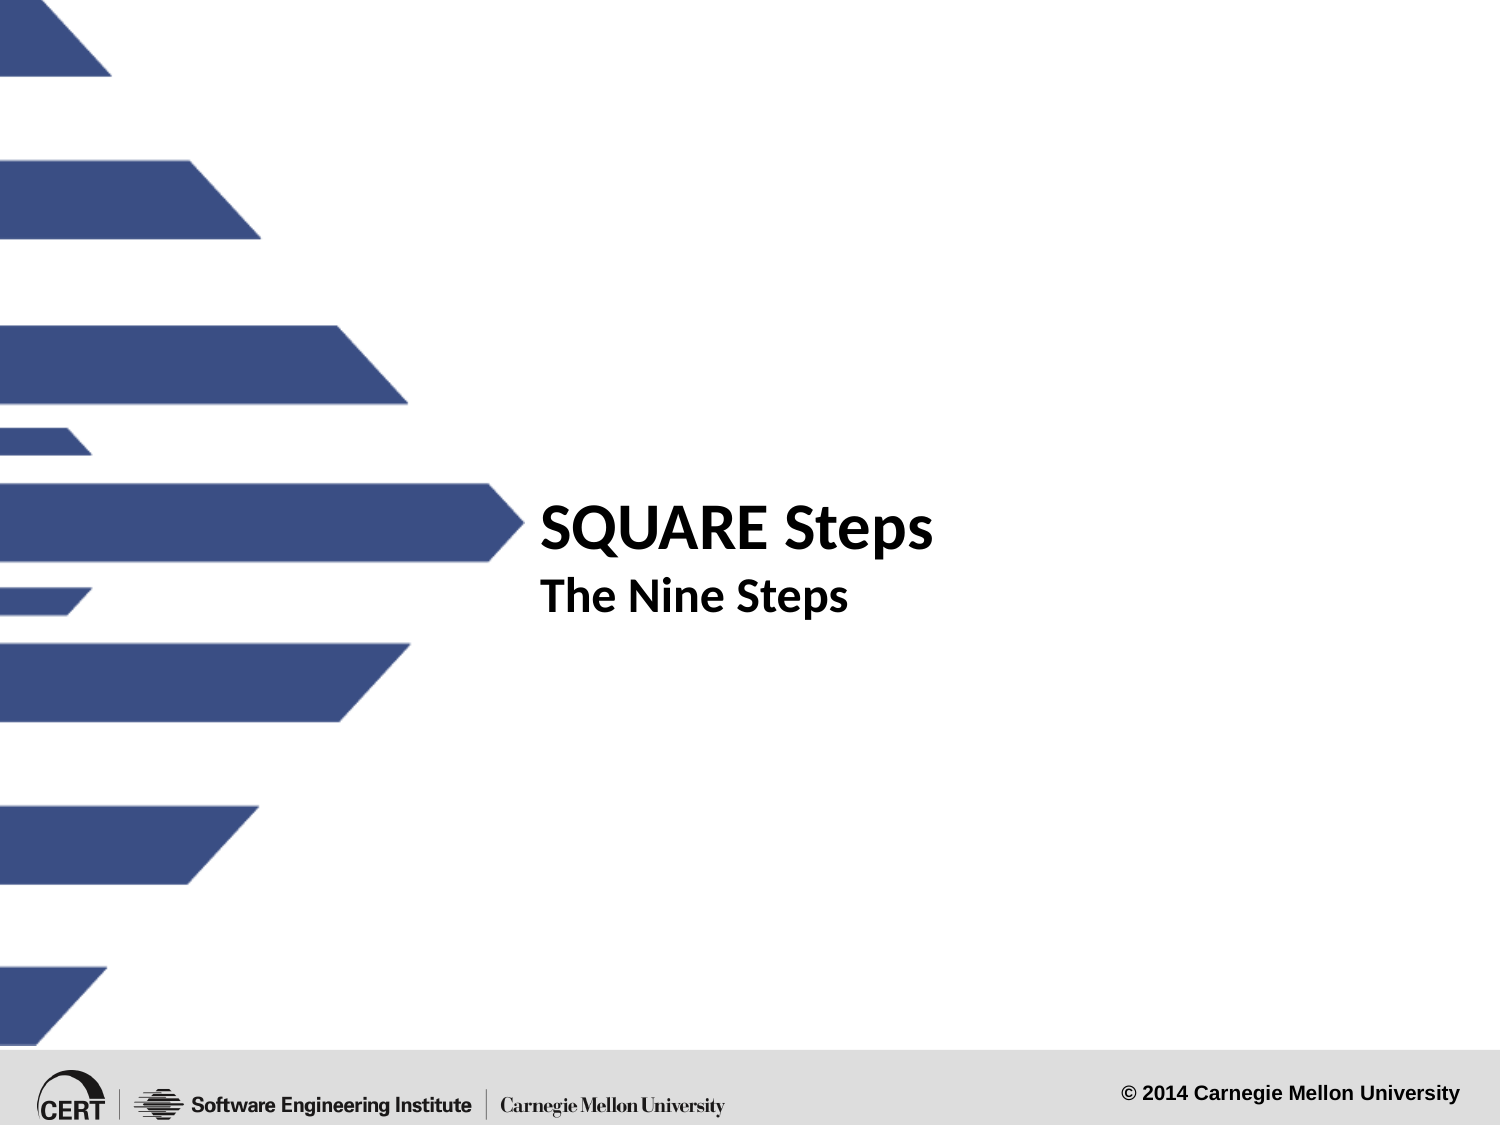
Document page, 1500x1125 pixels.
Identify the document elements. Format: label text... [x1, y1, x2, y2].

picture [0, 0, 525, 1046]
picture [37, 1069, 725, 1122]
title SQUARE Steps The Nine Steps [524, 474, 1426, 688]
